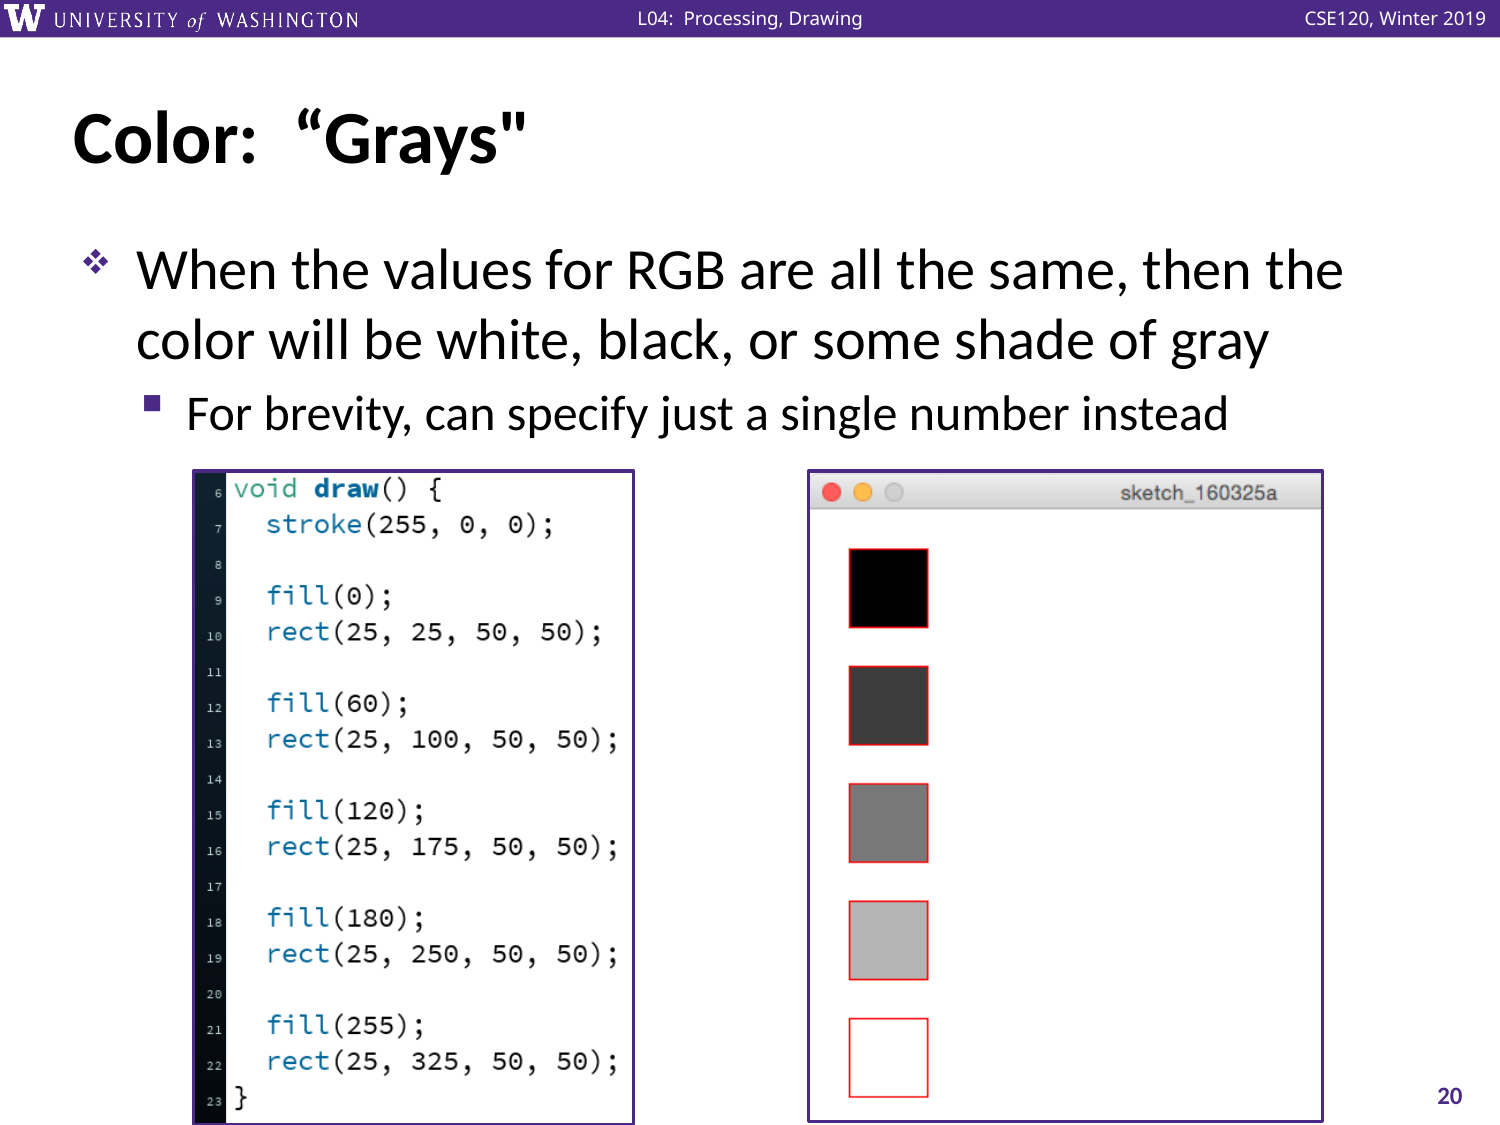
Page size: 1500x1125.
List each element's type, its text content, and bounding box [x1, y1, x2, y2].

picture [809, 472, 1322, 1120]
picture [4, 4, 358, 32]
title Color: “Grays" [58, 71, 1438, 197]
slide_number 20 [1400, 1065, 1500, 1125]
picture [194, 472, 633, 1123]
list When the values for RGB are all the same, then the color will be white, black, or some shade of gray For brevity, can specify just a single number instead [64, 223, 1438, 1040]
